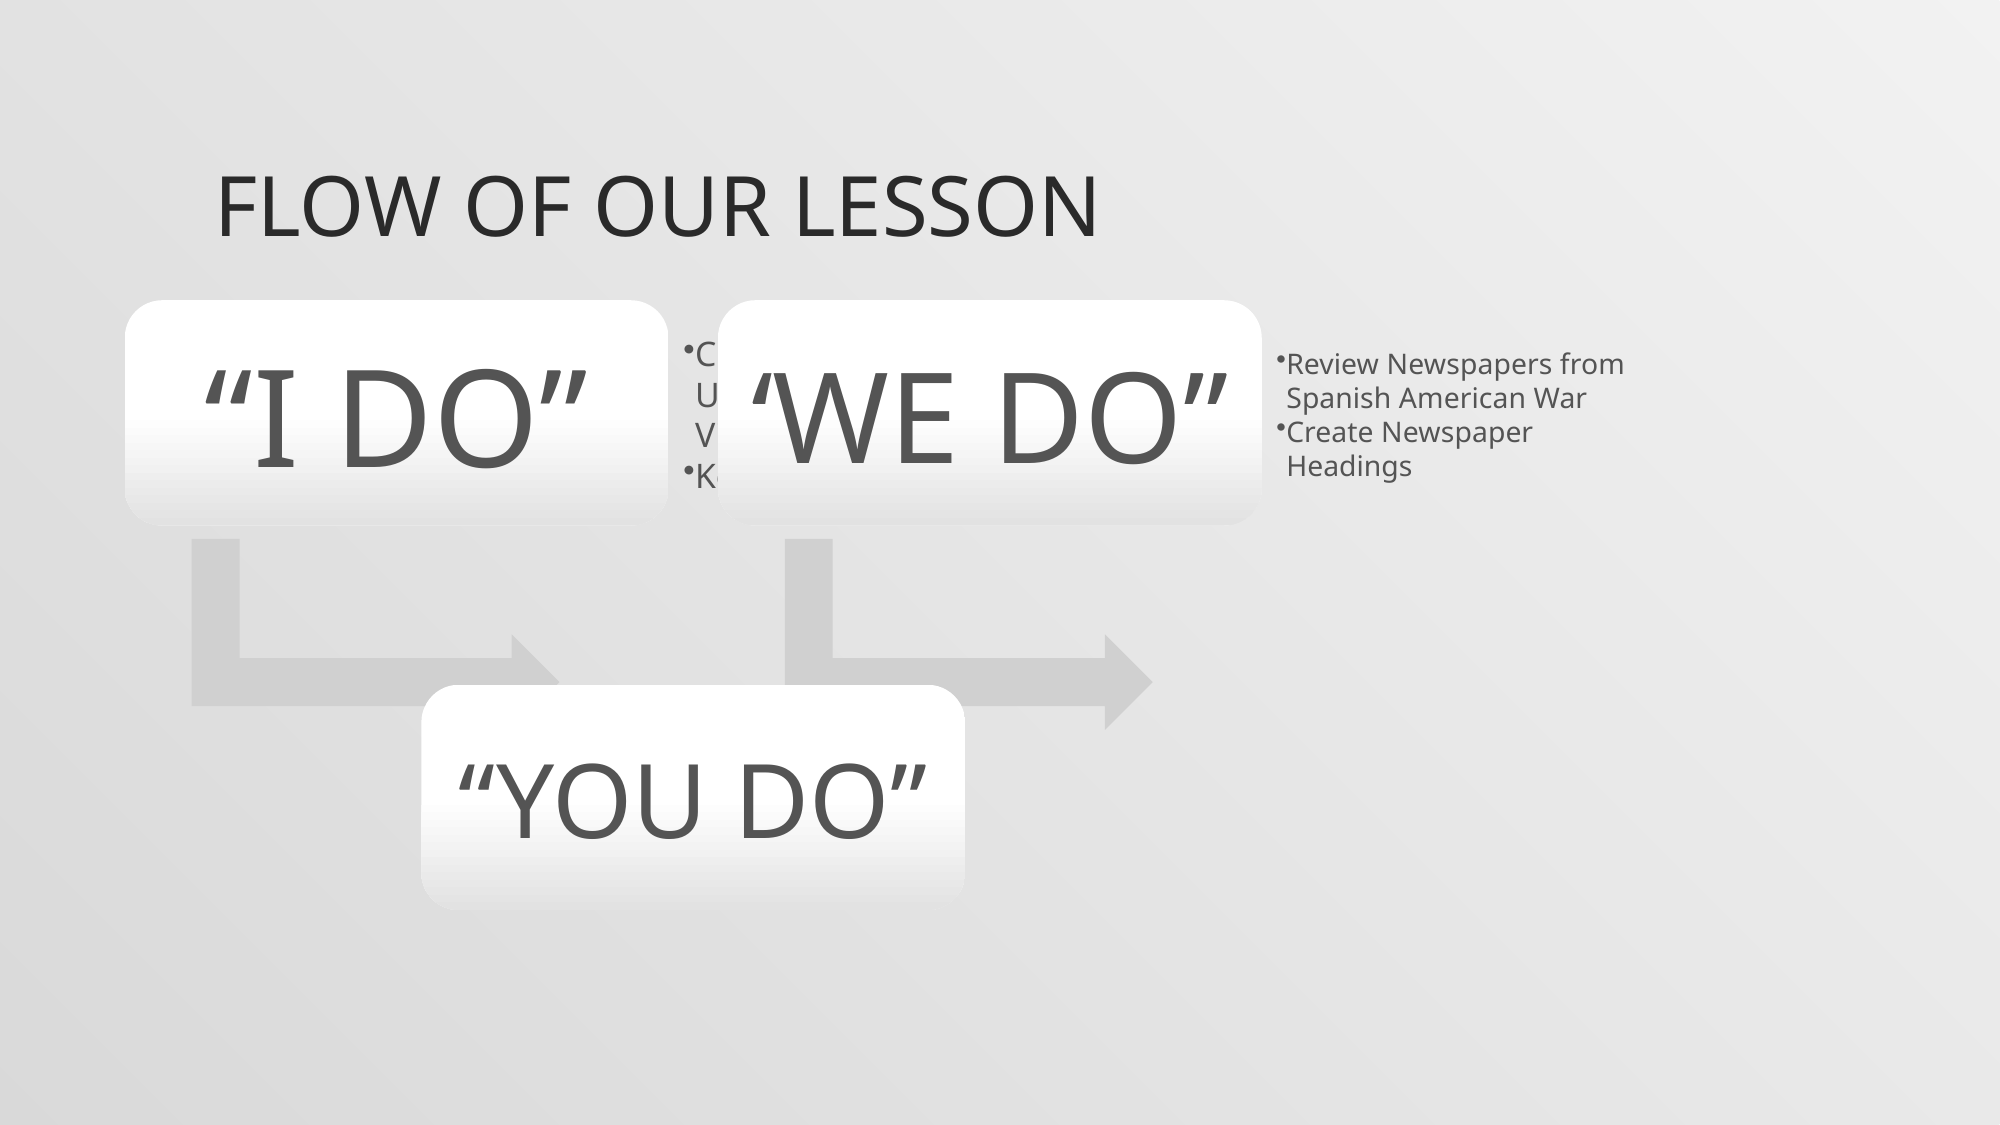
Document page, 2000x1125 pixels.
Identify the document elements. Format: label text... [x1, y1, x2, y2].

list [124, 287, 1675, 1025]
title FLOW OF OUR LESSON [199, 45, 1800, 263]
